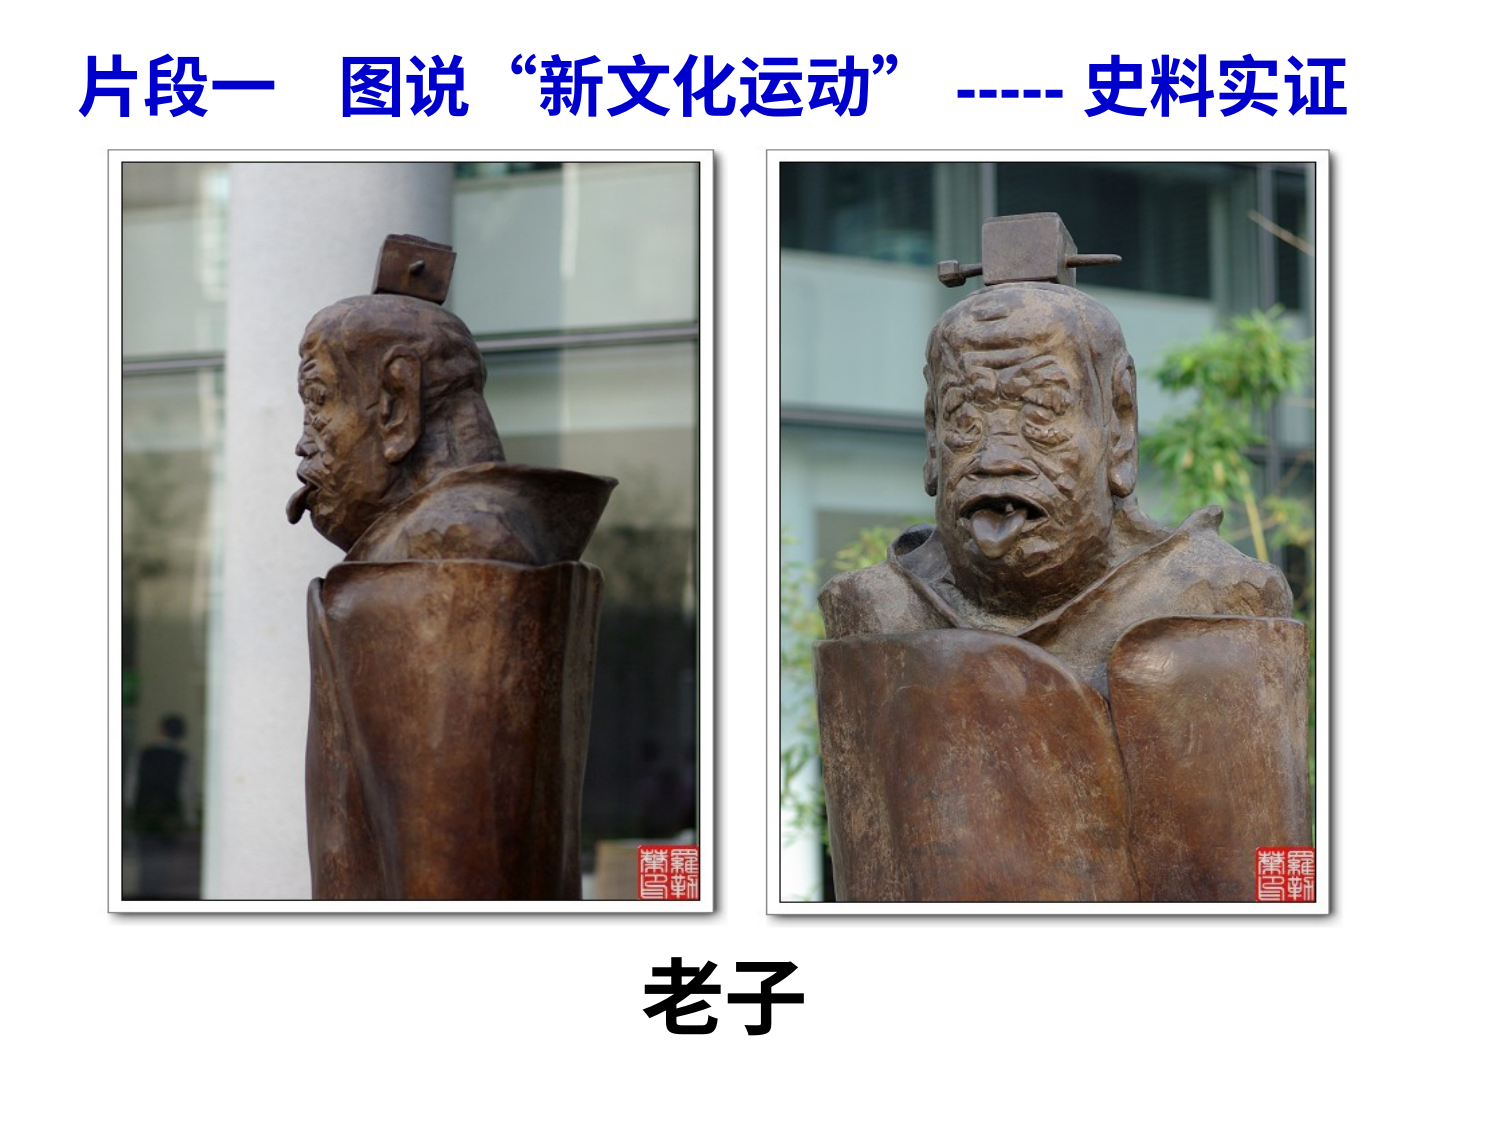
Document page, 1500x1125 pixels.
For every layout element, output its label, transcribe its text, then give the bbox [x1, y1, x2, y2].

picture [745, 137, 1351, 940]
picture [87, 137, 736, 938]
text_box 片段一 图说“新文化运动”-----史料实证 [62, 37, 1375, 133]
text_box 老子 [587, 942, 1037, 1053]
